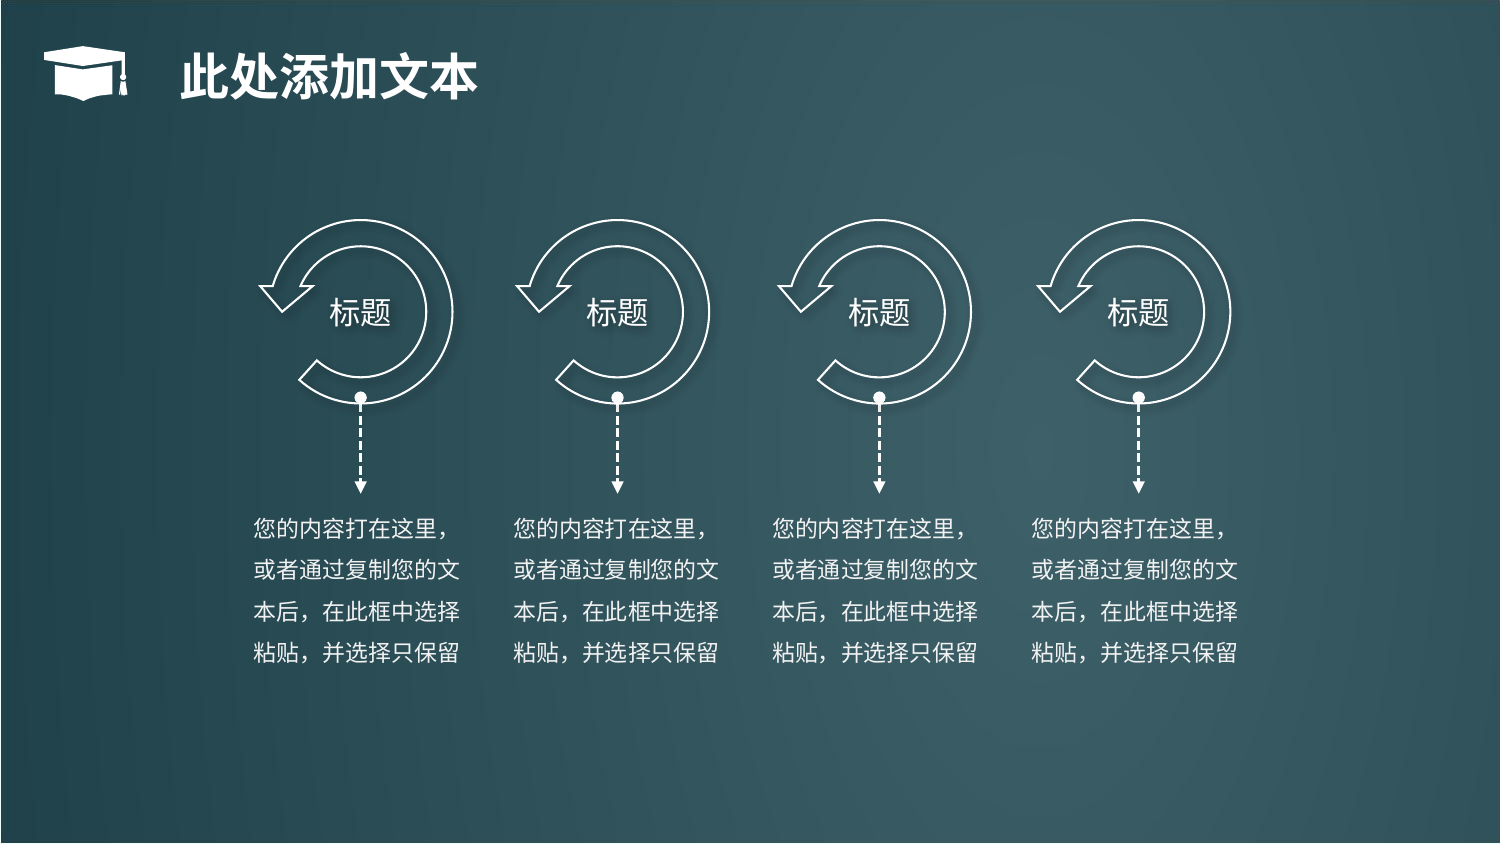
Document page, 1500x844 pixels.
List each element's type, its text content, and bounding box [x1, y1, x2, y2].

text_box 您的内容打在这里，或者通过复制您的文本后，在此框中选择粘贴，并选择只保留 [242, 495, 474, 672]
picture [0, 0, 1500, 844]
text_box 标题 [1035, 219, 1232, 405]
text_box 标题 [514, 219, 711, 405]
text_box 标题 [257, 219, 454, 405]
text_box 您的内容打在这里，或者通过复制您的文本后，在此框中选择粘贴，并选择只保留 [1020, 495, 1252, 672]
text_box [44, 46, 128, 96]
text_box 此处添加文本 [164, 37, 604, 113]
text_box 您的内容打在这里，或者通过复制您的文本后，在此框中选择粘贴，并选择只保留 [501, 495, 733, 672]
text_box 标题 [776, 219, 973, 405]
text_box [54, 65, 113, 102]
text_box 您的内容打在这里，或者通过复制您的文本后，在此框中选择粘贴，并选择只保留 [760, 495, 993, 672]
